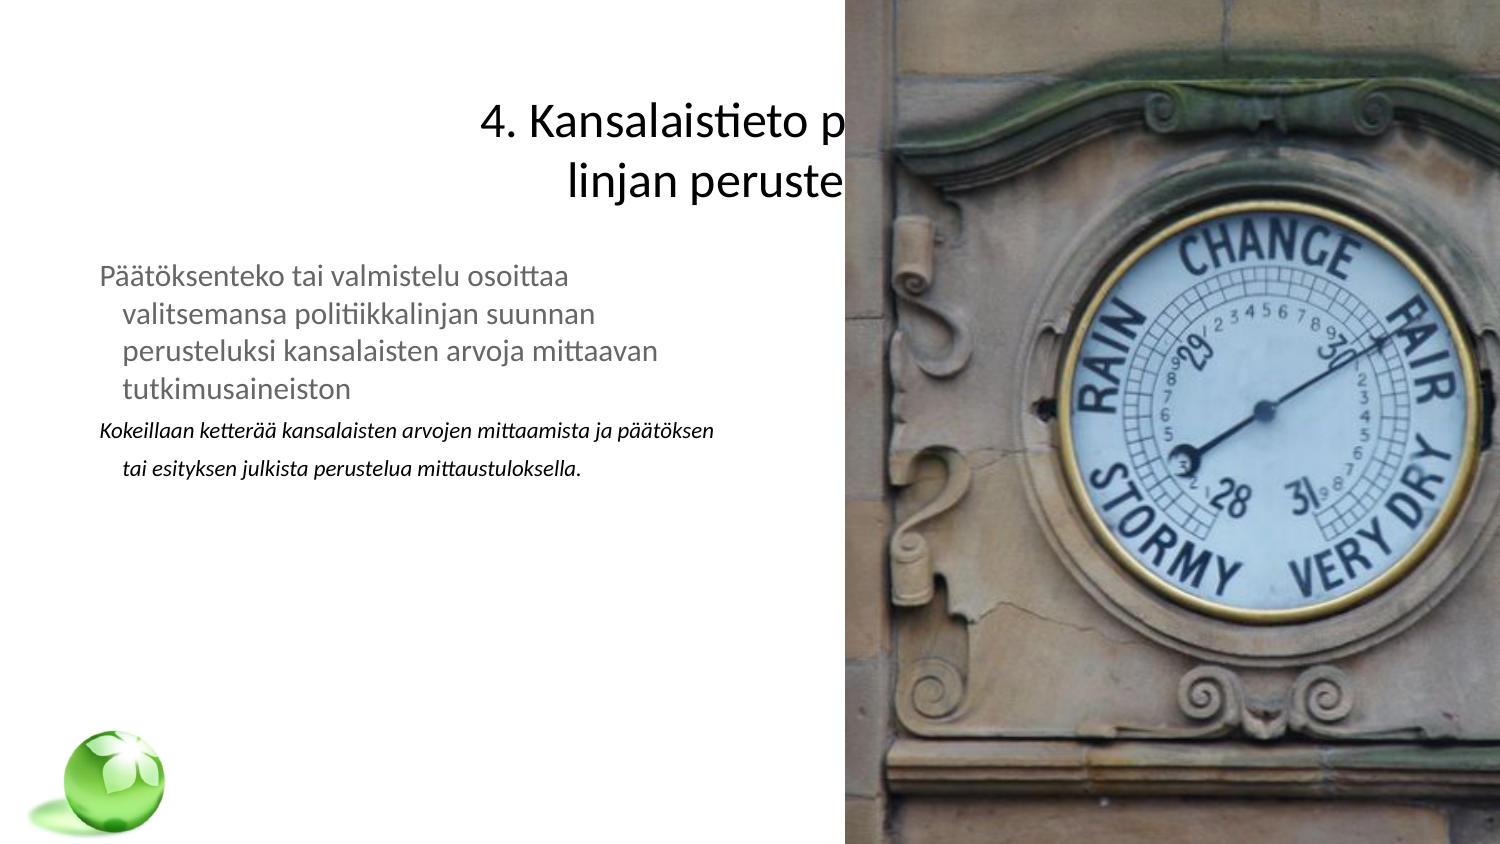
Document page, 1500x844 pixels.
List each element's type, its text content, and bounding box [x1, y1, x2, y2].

picture [17, 720, 178, 841]
picture [845, 0, 1500, 844]
list Päätöksenteko tai valmistelu osoittaa valitsemansa politiikkalinjan suunnan perusteluksi kansalaisten arvoja mittaavan tutkimusaineiston Kokeillaan ketterää kansalaisten arvojen mittaamista ja päätöksen tai esityksen julkista perustelua mittaustuloksella. [51, 240, 748, 750]
title 4. Kansalaistieto politiikka- linjan perusteluna [51, 72, 839, 167]
